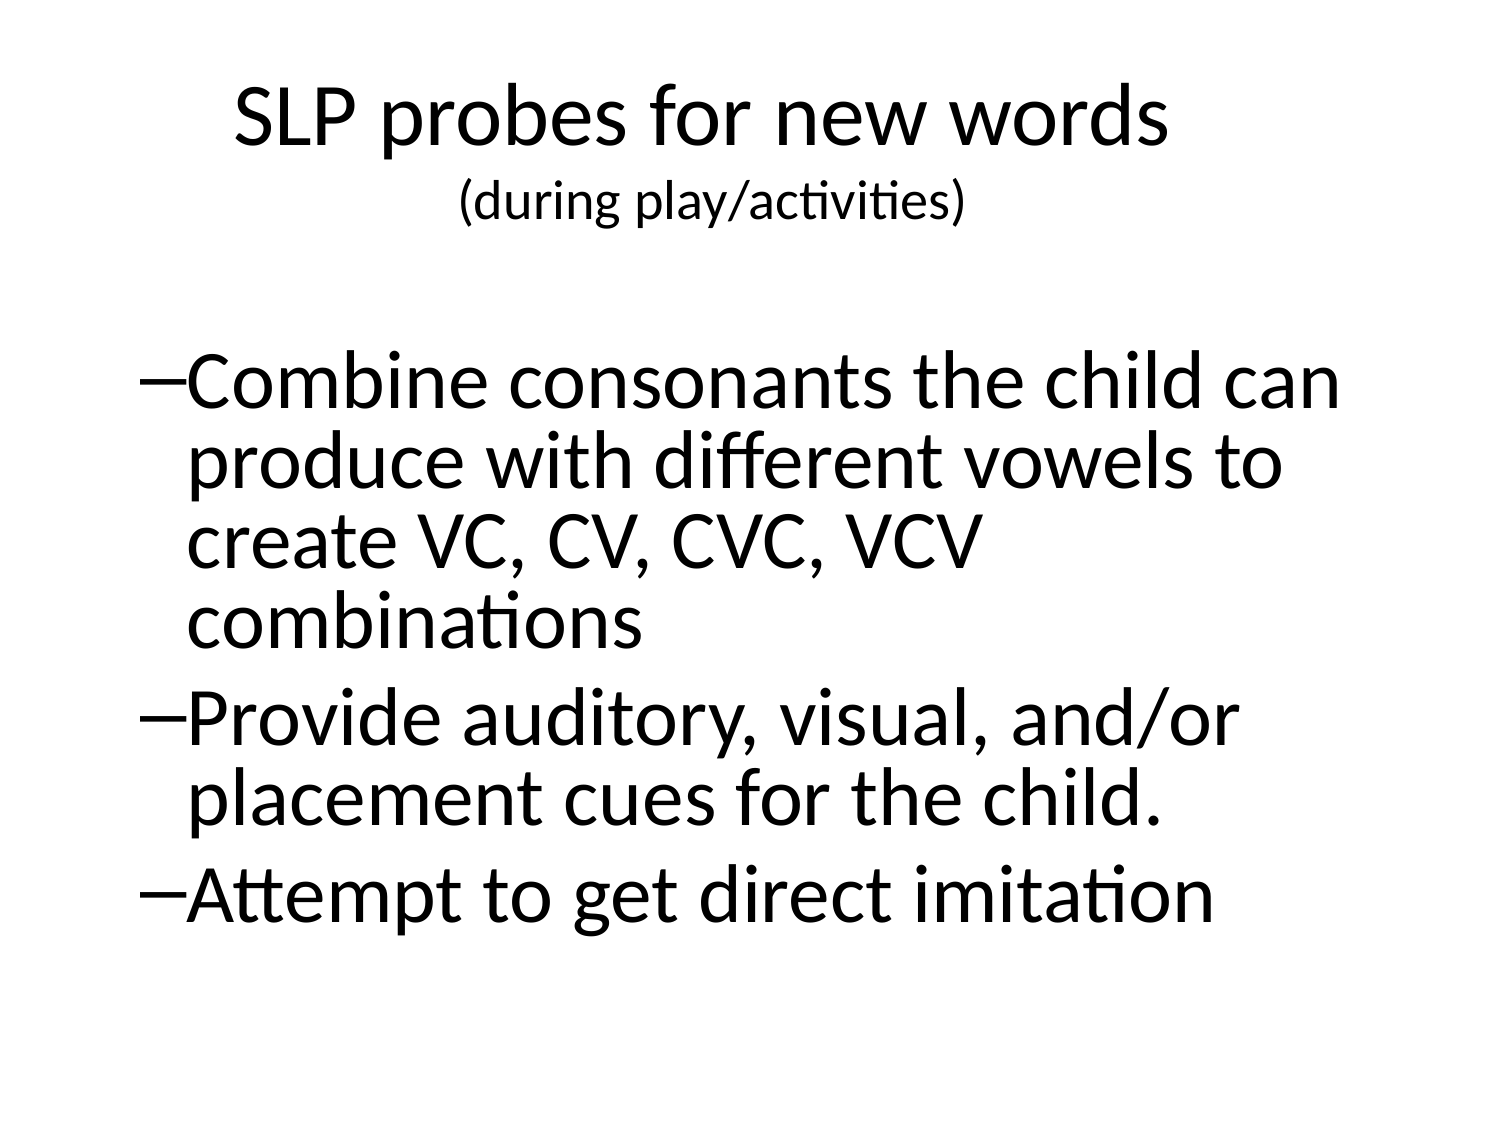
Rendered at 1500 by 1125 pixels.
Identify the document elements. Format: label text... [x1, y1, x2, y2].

title SLP probes for new words (during play/activities) [37, 37, 1388, 250]
list Combine consonants the child can produce with different vowels to create VC, CV, CVC, VCV combinations Provide auditory, visual, and/or placement cues for the child. Attempt to get direct imitation [50, 337, 1450, 1075]
